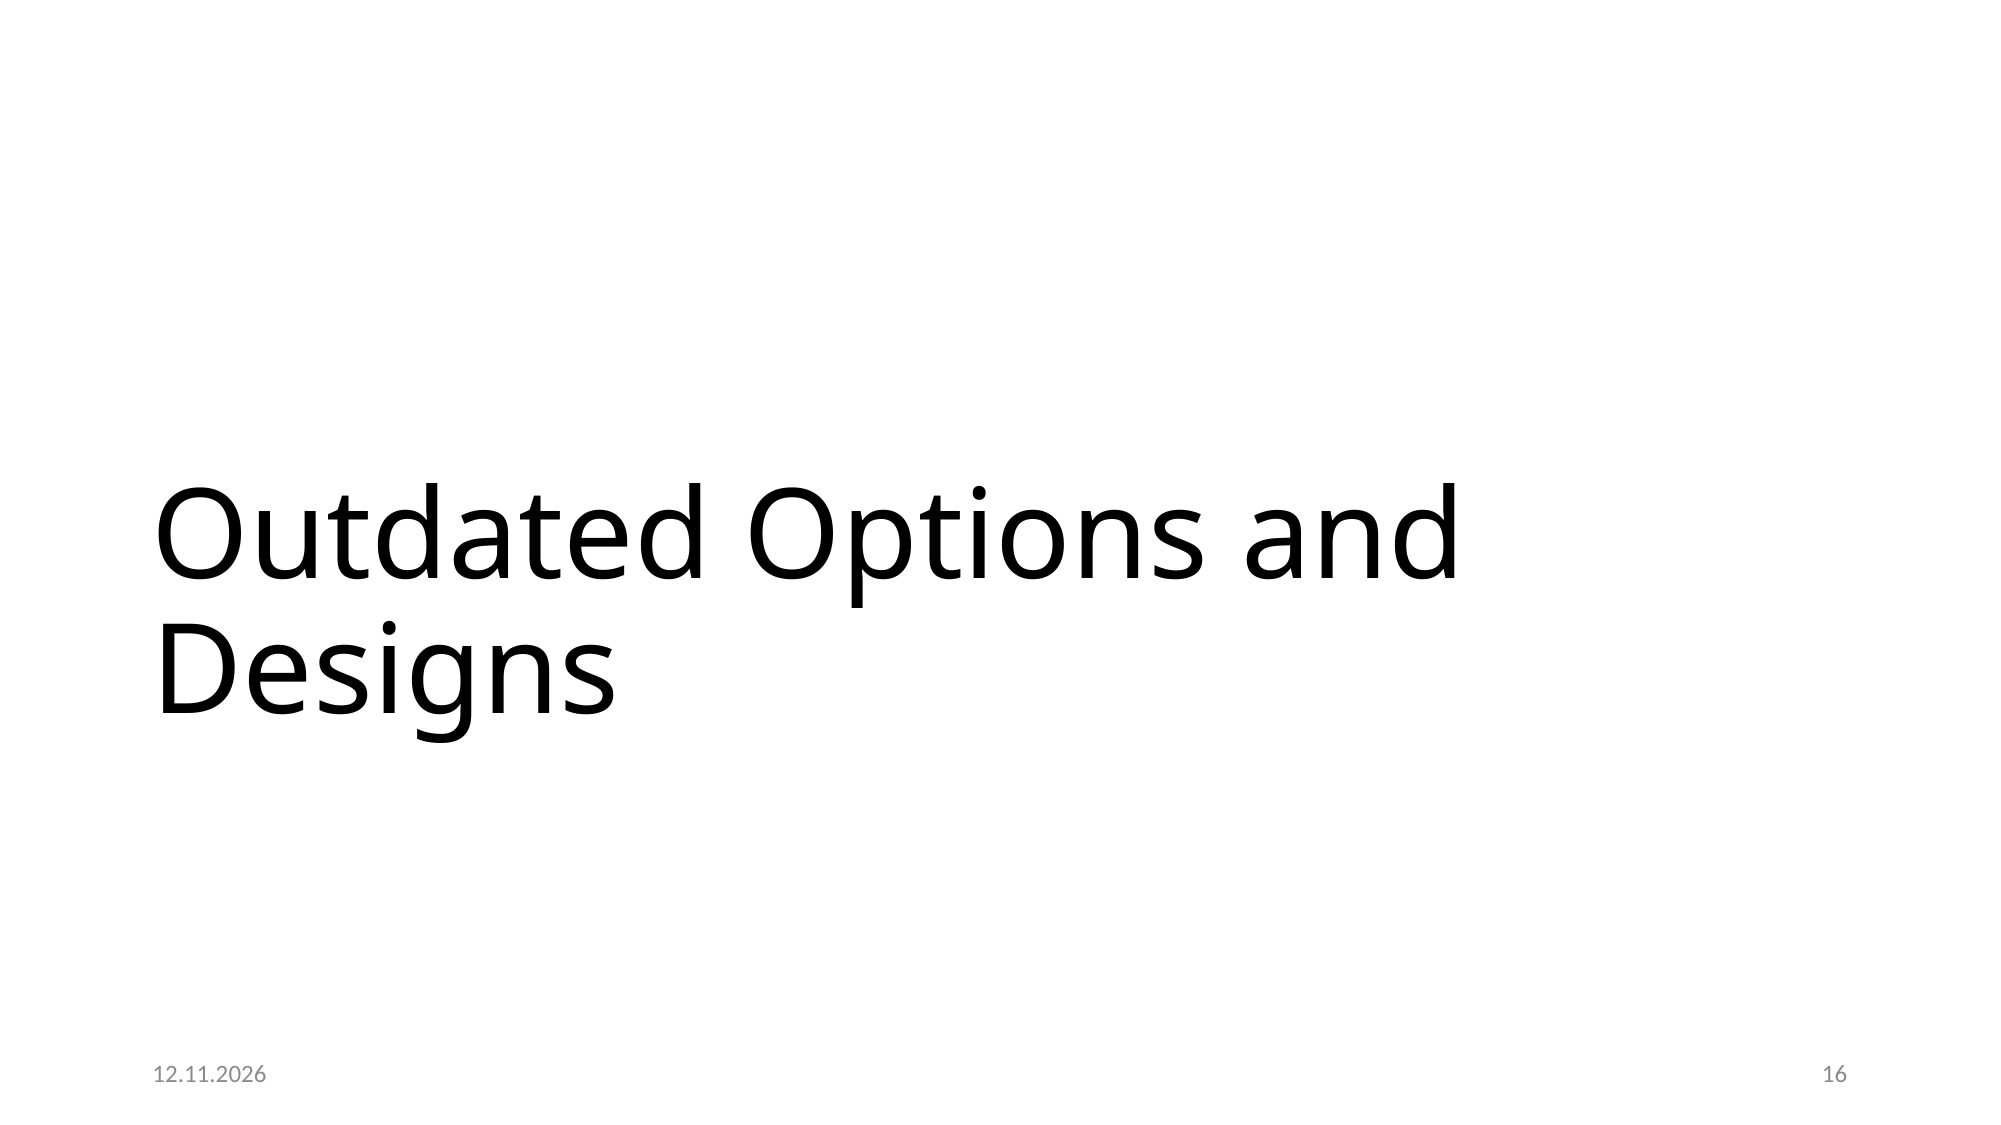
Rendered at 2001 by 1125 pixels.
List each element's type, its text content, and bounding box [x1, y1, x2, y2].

title Outdated Options and Designs [136, 280, 1862, 749]
slide_number 16 [1412, 1042, 1863, 1103]
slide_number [137, 1042, 588, 1103]
